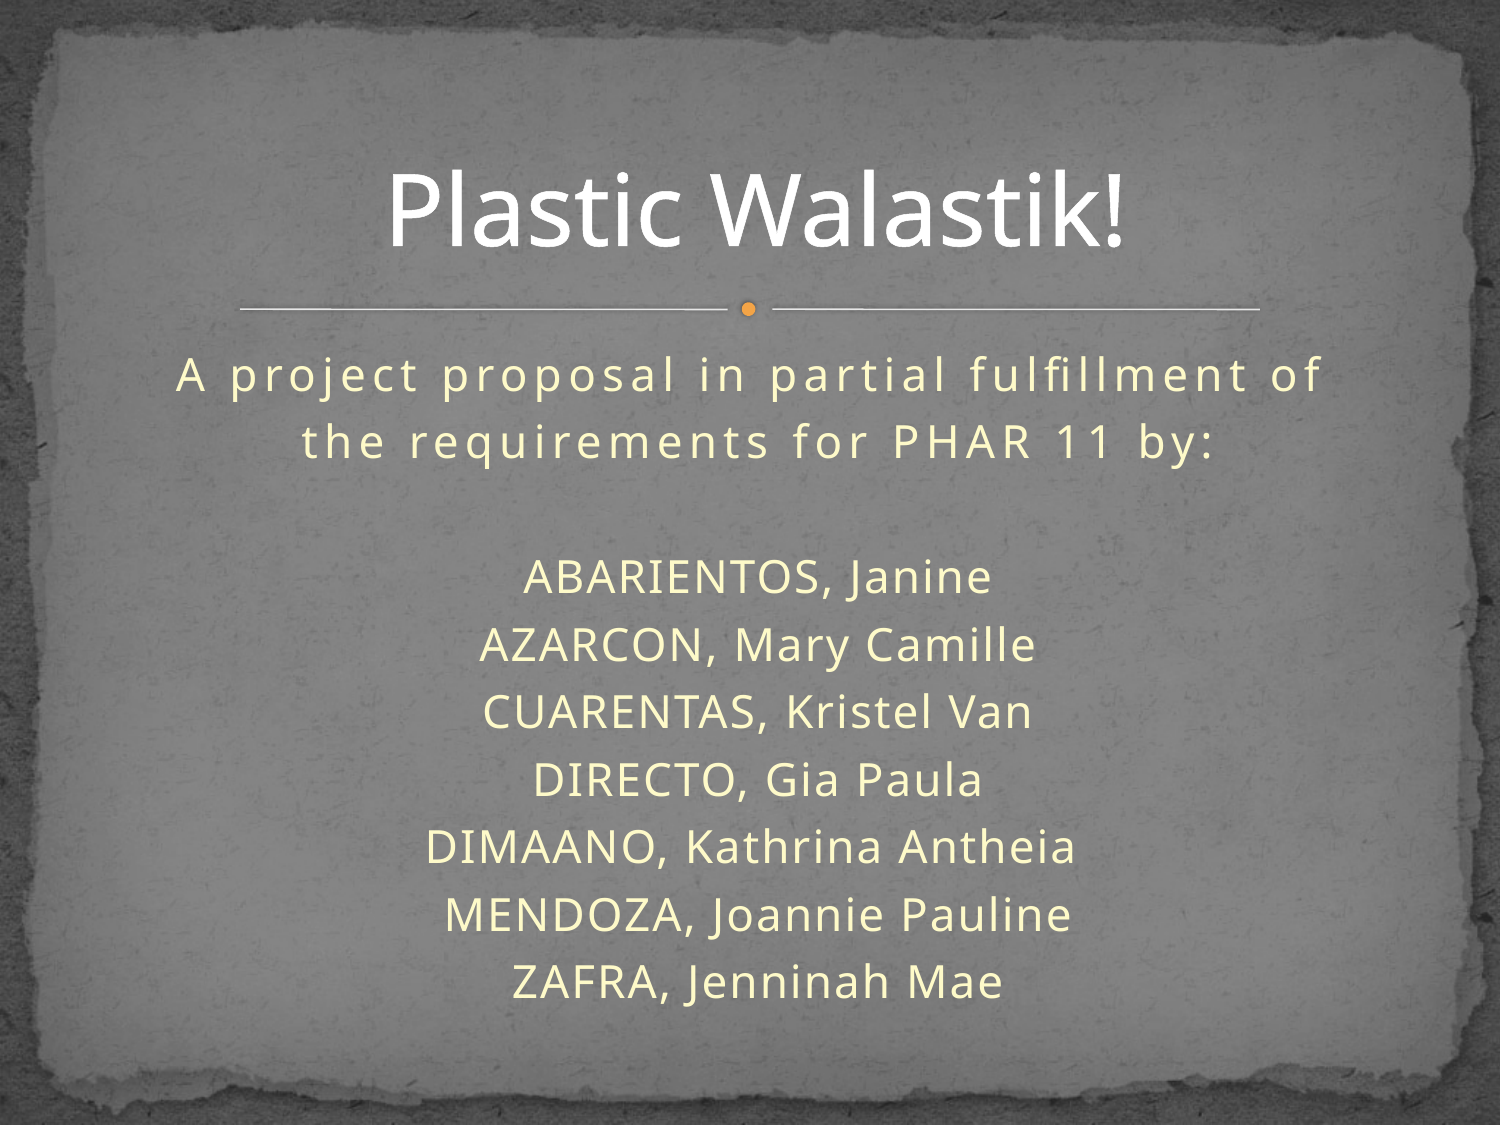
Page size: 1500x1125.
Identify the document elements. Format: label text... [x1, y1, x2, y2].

subtitle A project proposal in partial fulfillment of the requirements for PHAR 11 by: ABARIENTOS, Janine AZARCON, Mary Camille CUARENTAS, Kristel Van DIRECTO, Gia Paula DIMAANO, Kathrina Antheia MENDOZA, Joannie Pauline ZAFRA, Jenninah Mae [76, 338, 1440, 814]
title Plastic Walastik! [74, 0, 1438, 274]
